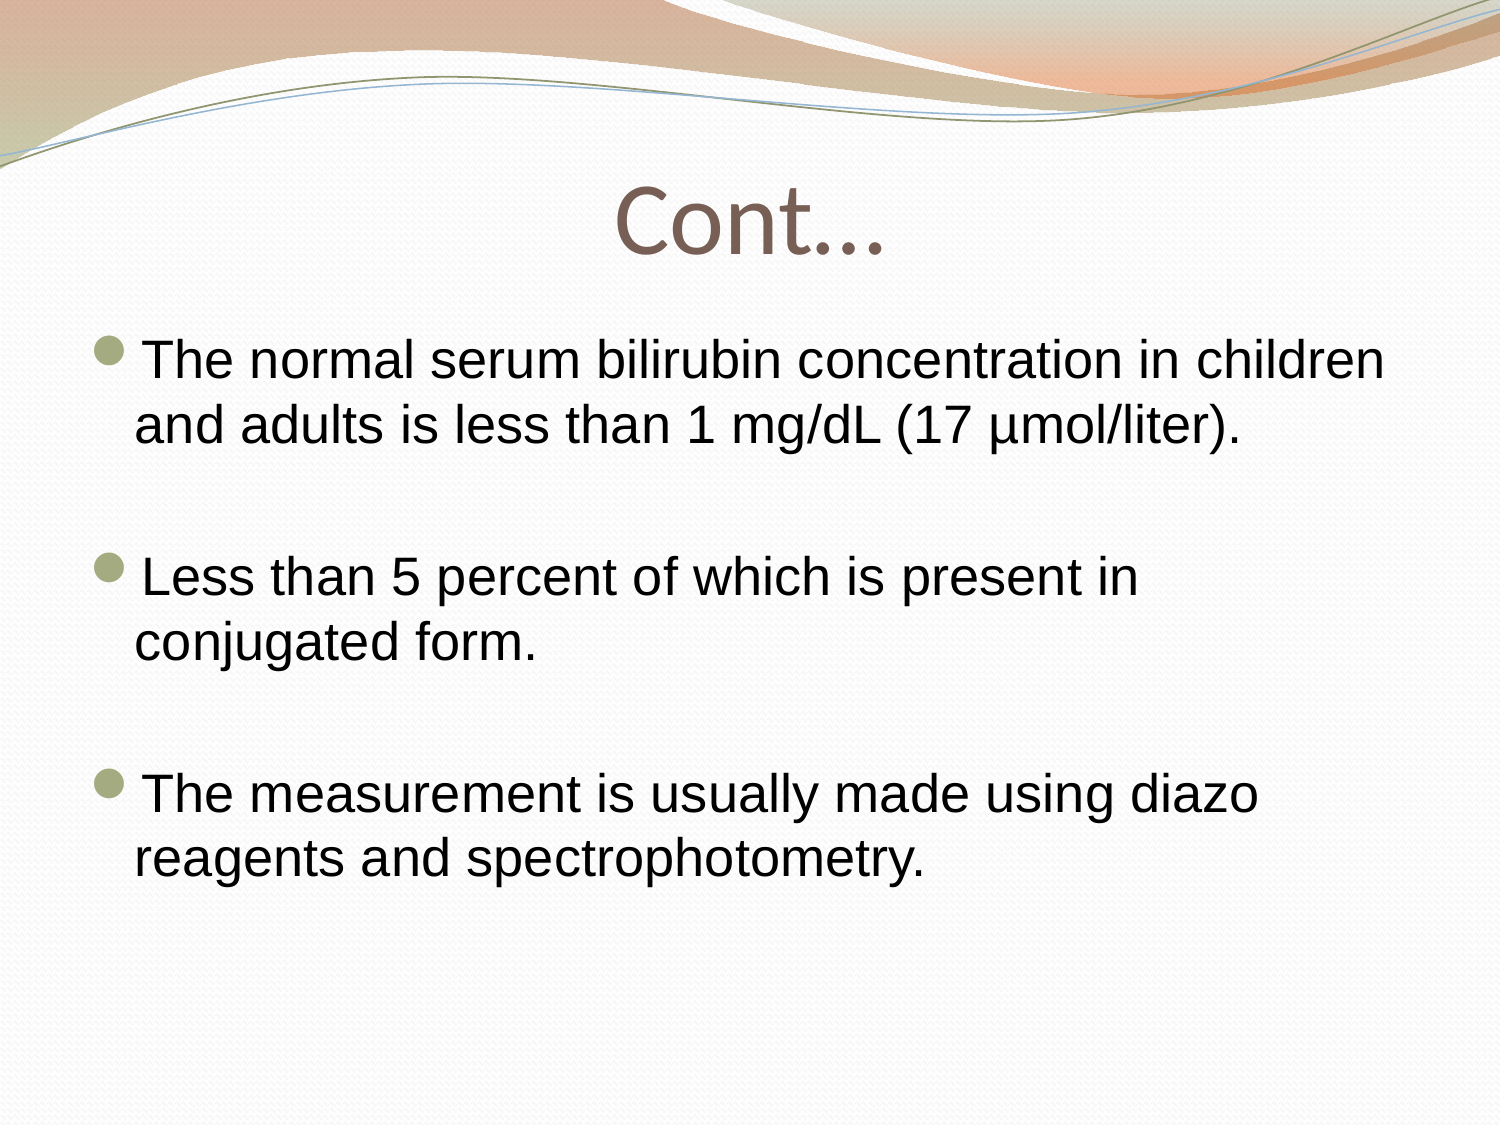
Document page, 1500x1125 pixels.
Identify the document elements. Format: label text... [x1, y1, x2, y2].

list The normal serum bilirubin concentration in children and adults is less than 1 mg/dL (17 µmol/liter). Less than 5 percent of which is present in conjugated form. The measurement is usually made using diazo reagents and spectrophotometry. [75, 317, 1425, 1038]
title Cont… [75, 115, 1425, 303]
